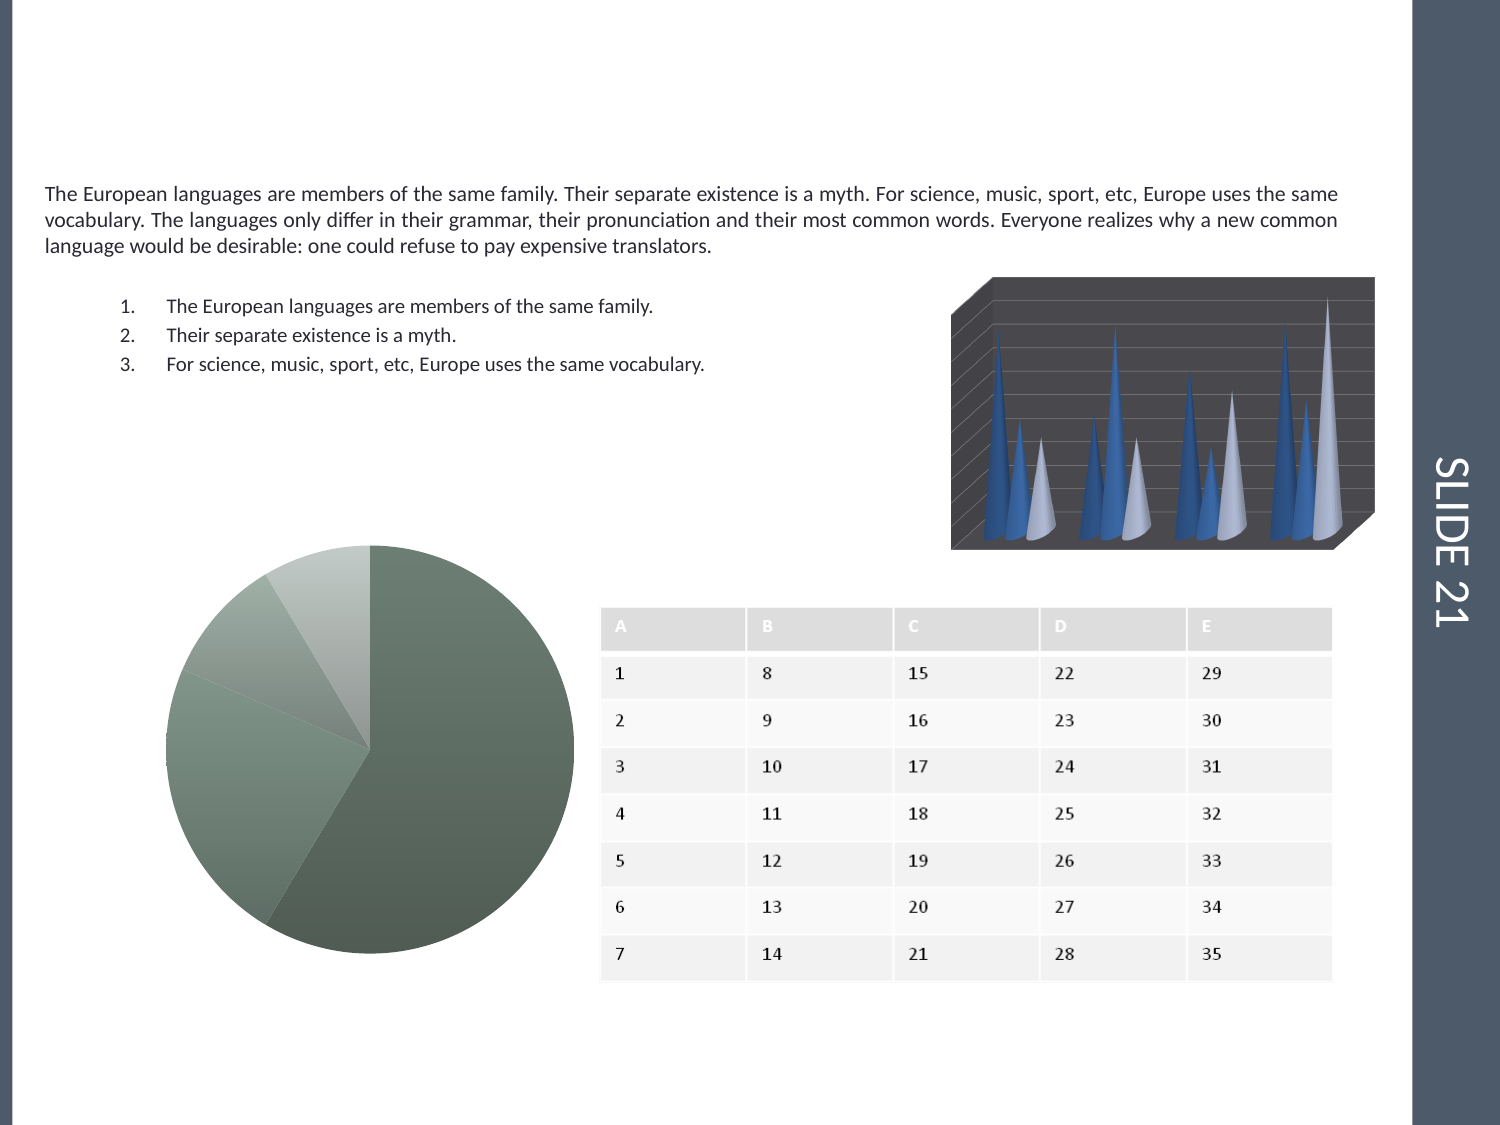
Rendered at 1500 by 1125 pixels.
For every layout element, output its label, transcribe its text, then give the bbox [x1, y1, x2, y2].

picture [588, 595, 1346, 994]
title Slide 21 [1412, 62, 1500, 1025]
chart [938, 271, 1389, 556]
chart [68, 536, 672, 963]
text_box The European languages are members of the same family. Their separate existence is a myth. For science, music, sport, etc, Europe uses the same vocabulary. The languages only differ in their grammar, their pronunciation and their most common words. Everyone realizes why a new common language would be desirable: one could refuse to pay expensive translators. The European languages are members of the same family. Their separate existence is a myth. For science, music, sport, etc, Europe uses the same vocabulary. [30, 172, 1356, 1125]
